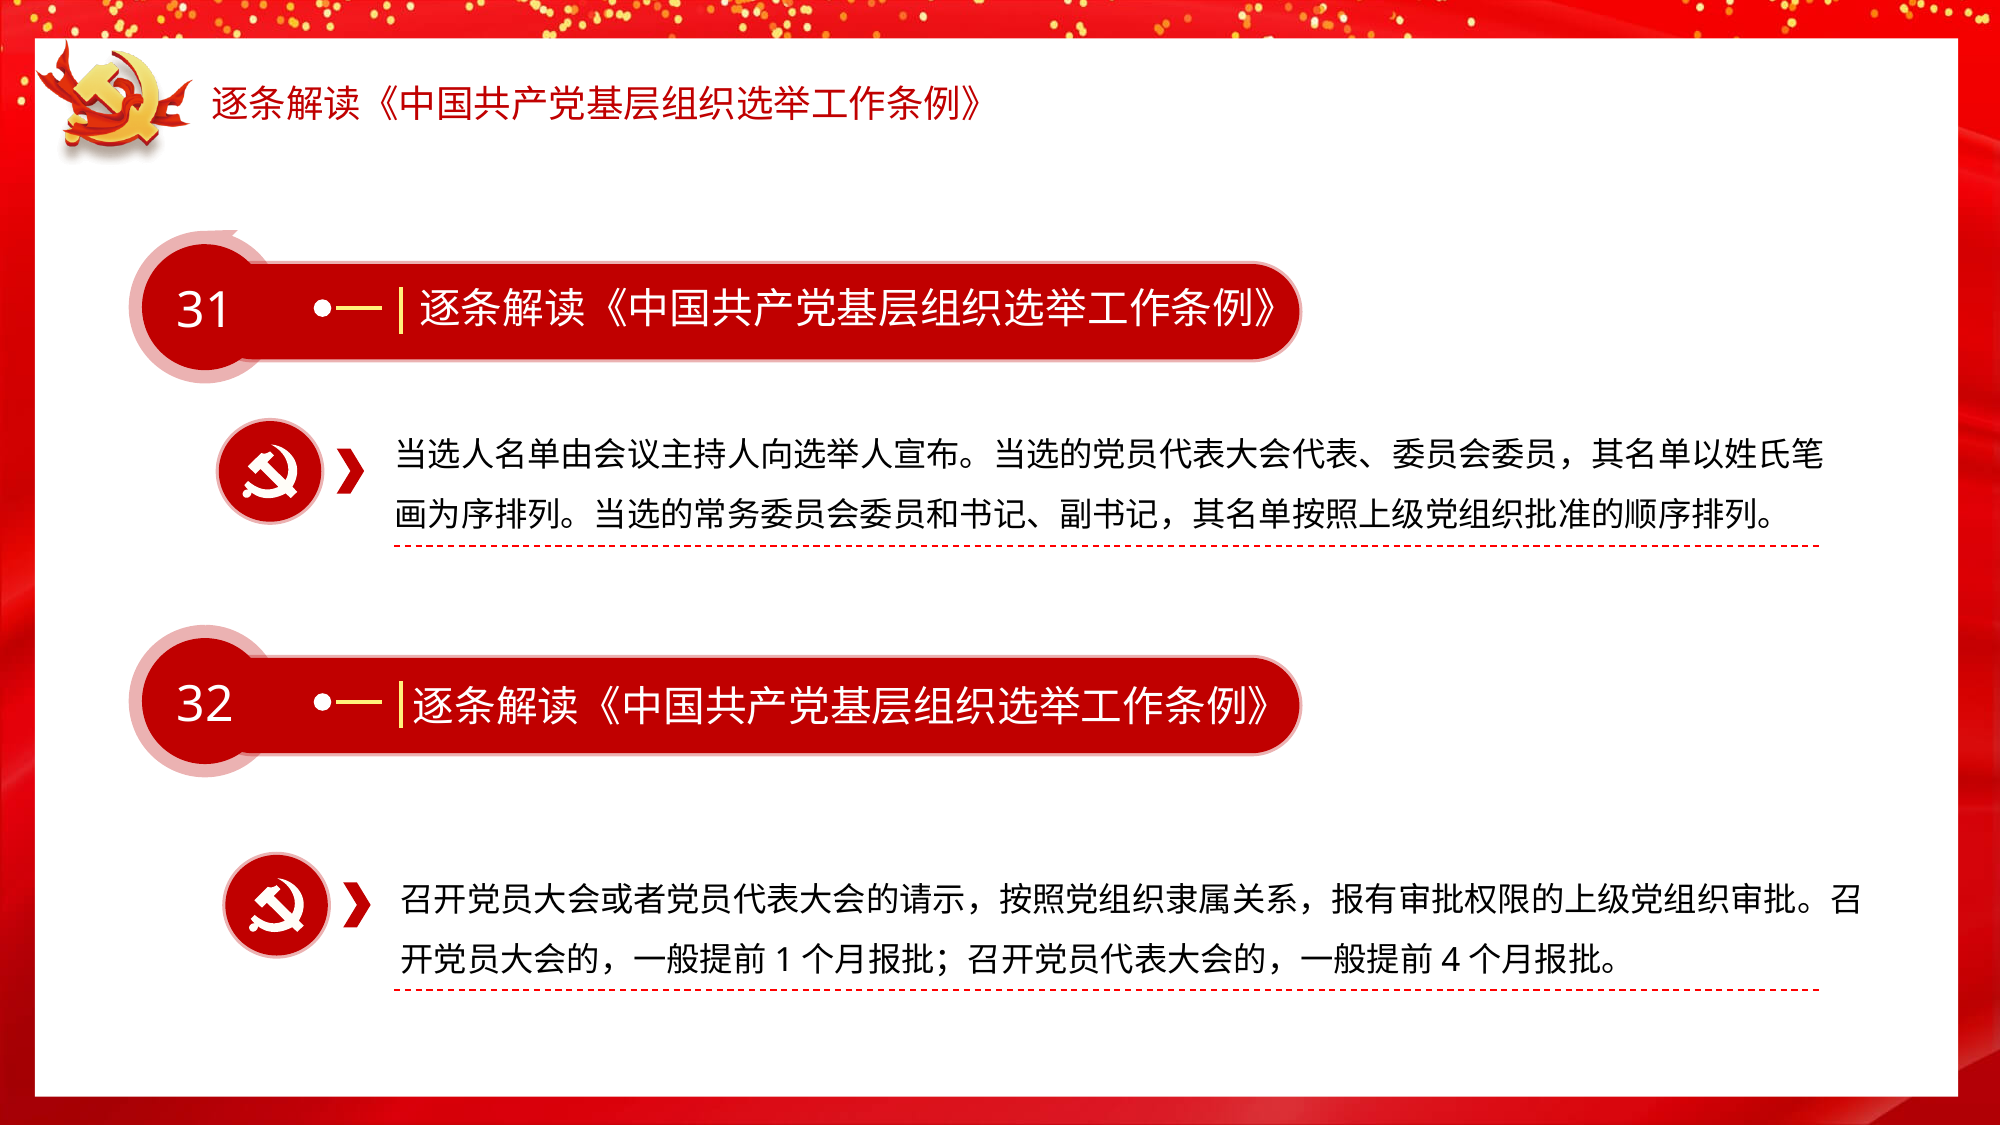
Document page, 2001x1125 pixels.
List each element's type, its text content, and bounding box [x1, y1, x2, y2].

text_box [225, 854, 328, 956]
text_box 逐条解读《中国共产党基层组织选举工作条例》 [196, 72, 1014, 132]
text_box [34, 37, 1959, 1098]
text_box [336, 448, 365, 494]
text_box 当选人名单由会议主持人向选举人宣布。当选的党员代表大会代表、委员会委员，其名单以姓氏笔画为序排列。当选的常务委员会委员和书记、副书记，其名单按照上级党组织批准的顺序排列。 [379, 405, 1842, 541]
text_box 召开党员大会或者党员代表大会的请示，按照党组织隶属关系，报有审批权限的上级党组织审批。召开党员大会的，一般提前1个月报批；召开党员代表大会的，一般提前4个月报批。 [386, 850, 1880, 986]
picture [0, 0, 2000, 1125]
text_box [343, 882, 371, 928]
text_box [141, 638, 1308, 765]
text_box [218, 421, 322, 522]
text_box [141, 244, 1315, 371]
